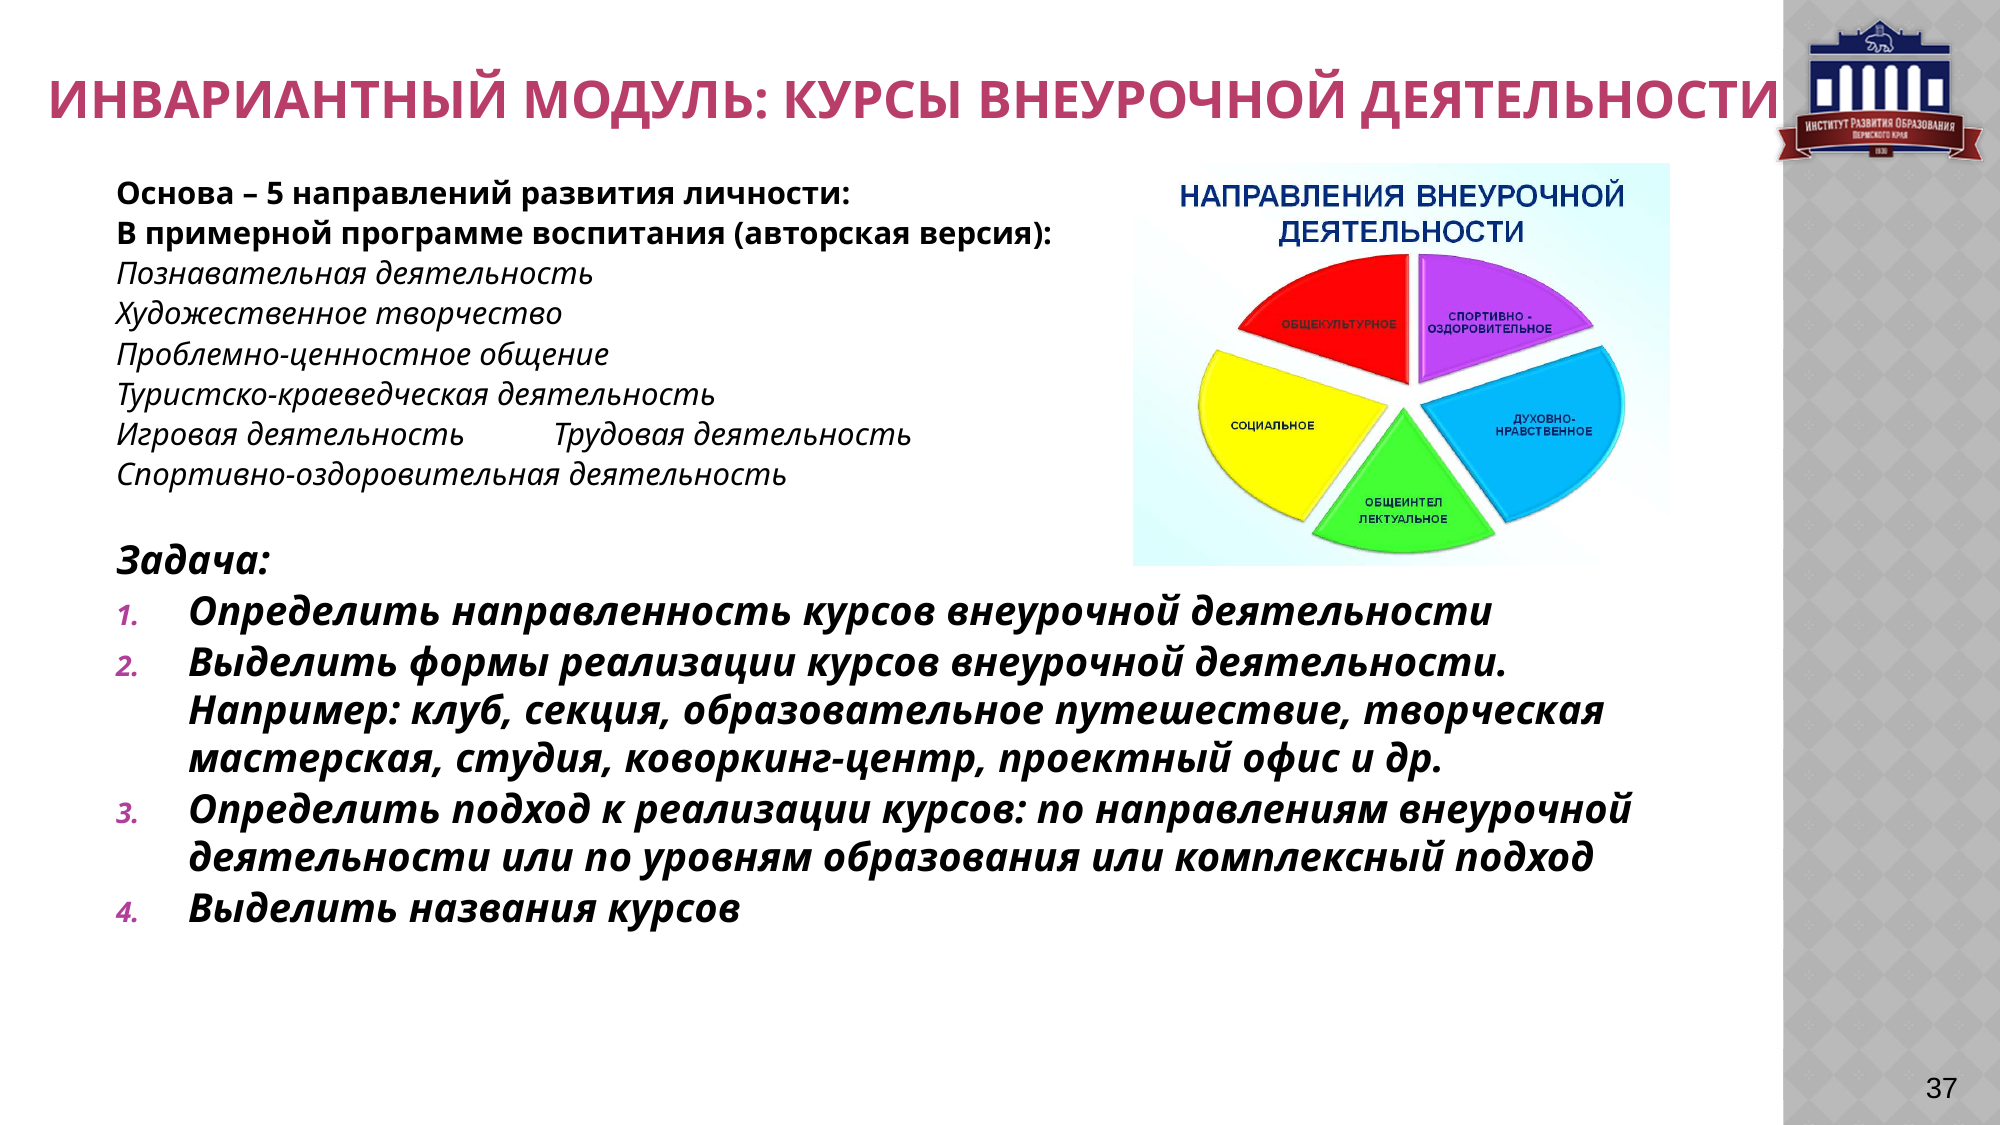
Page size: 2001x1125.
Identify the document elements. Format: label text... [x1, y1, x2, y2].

picture [1771, 12, 1988, 168]
list Основа – 5 направлений развития личности: В примерной программе воспитания (авторская версия): Познавательная деятельность Художественное творчество Проблемно-ценностное общение Туристско-краеведческая деятельность Игровая деятельность Трудовая деятельность Спортивно-оздоровительная деятельность Задача: Определить направленность курсов внеурочной деятельности Выделить формы реализации курсов внеурочной деятельности. Например: клуб, секция, образовательное путешествие, творческая мастерская, студия, коворкинг-центр, проектный офис и др. Определить подход к реализации курсов: по направлениям внеурочной деятельности или по уровням образования или комплексный подход Выделить названия курсов [101, 166, 1732, 1062]
title Инвариантный Модуль: курсы внеурочной деятельности [40, 52, 1765, 129]
picture [1133, 163, 1670, 567]
